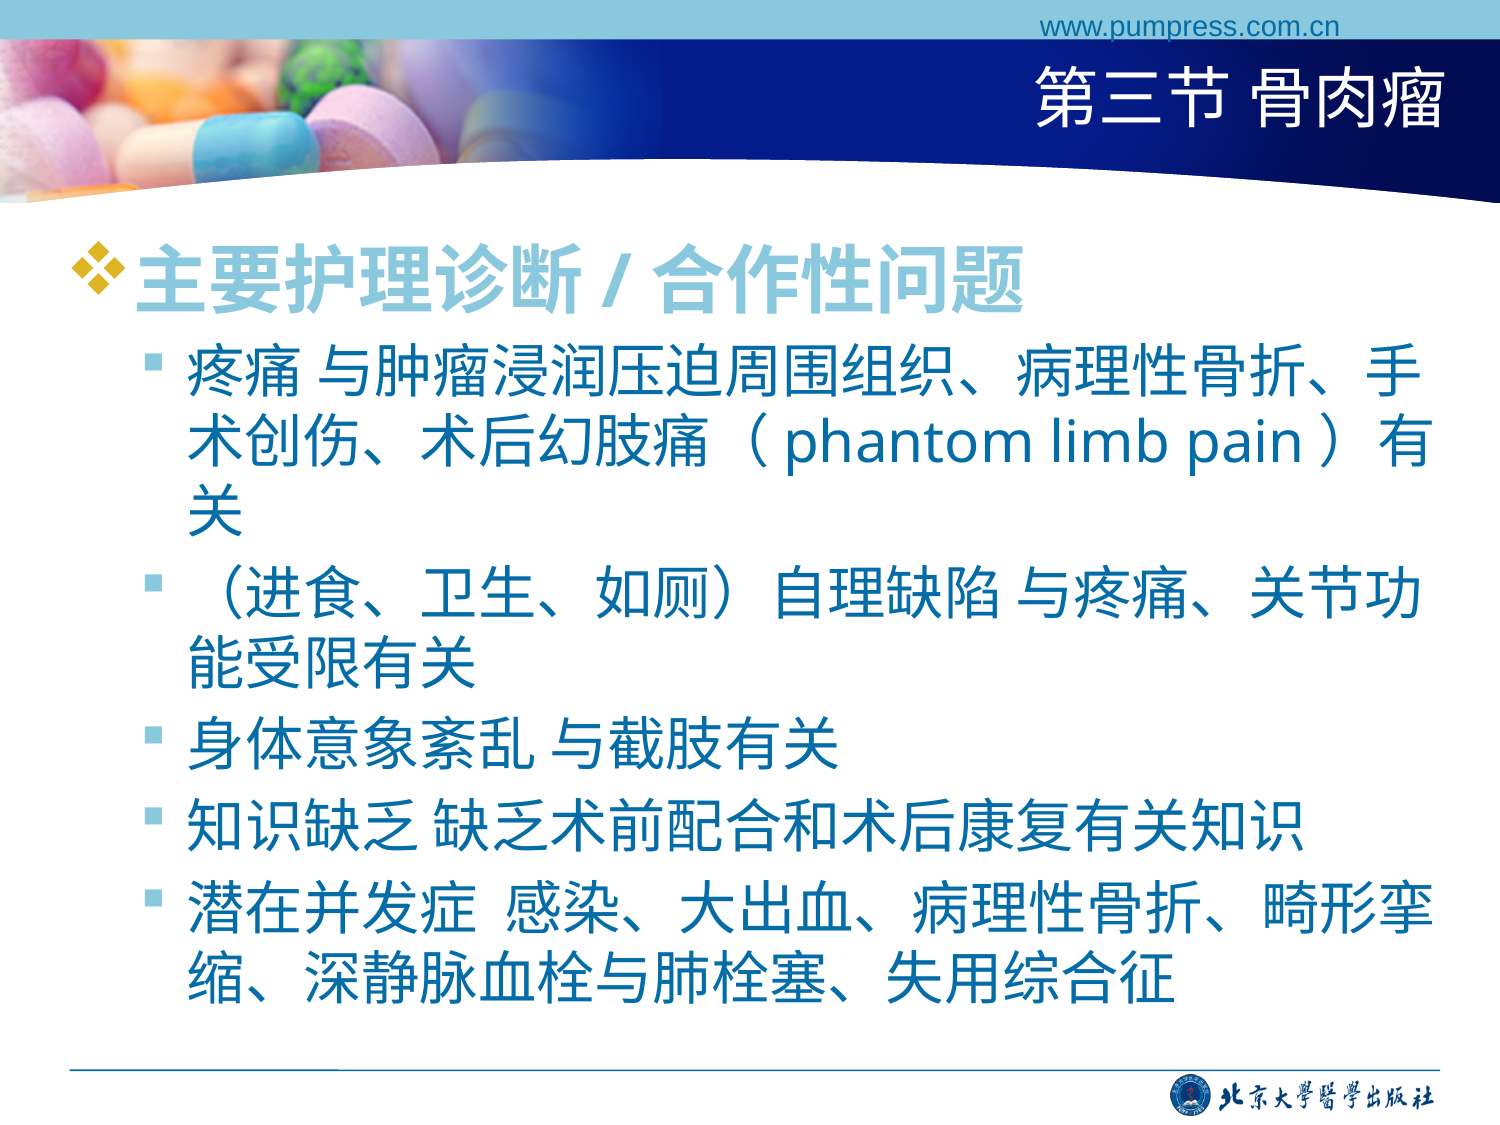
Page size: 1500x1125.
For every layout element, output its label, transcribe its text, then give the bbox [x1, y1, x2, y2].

list 主要护理诊断/合作性问题 疼痛 与肿瘤浸润压迫周围组织、病理性骨折、手术创伤、术后幻肢痛（phantom limb pain）有关 （进食、卫生、如厕）自理缺陷 与疼痛、关节功能受限有关 身体意象紊乱 与截肢有关 知识缺乏 缺乏术前配合和术后康复有关知识 潜在并发症 感染、大出血、病理性骨折、畸形挛缩、深静脉血栓与肺栓塞、失用综合征 [49, 224, 1463, 1026]
slide_number www.pumpress.com.cn [1025, 0, 1463, 38]
picture [1170, 1074, 1436, 1118]
title 第三节 骨肉瘤 [137, 49, 1463, 143]
picture [0, 40, 1500, 203]
